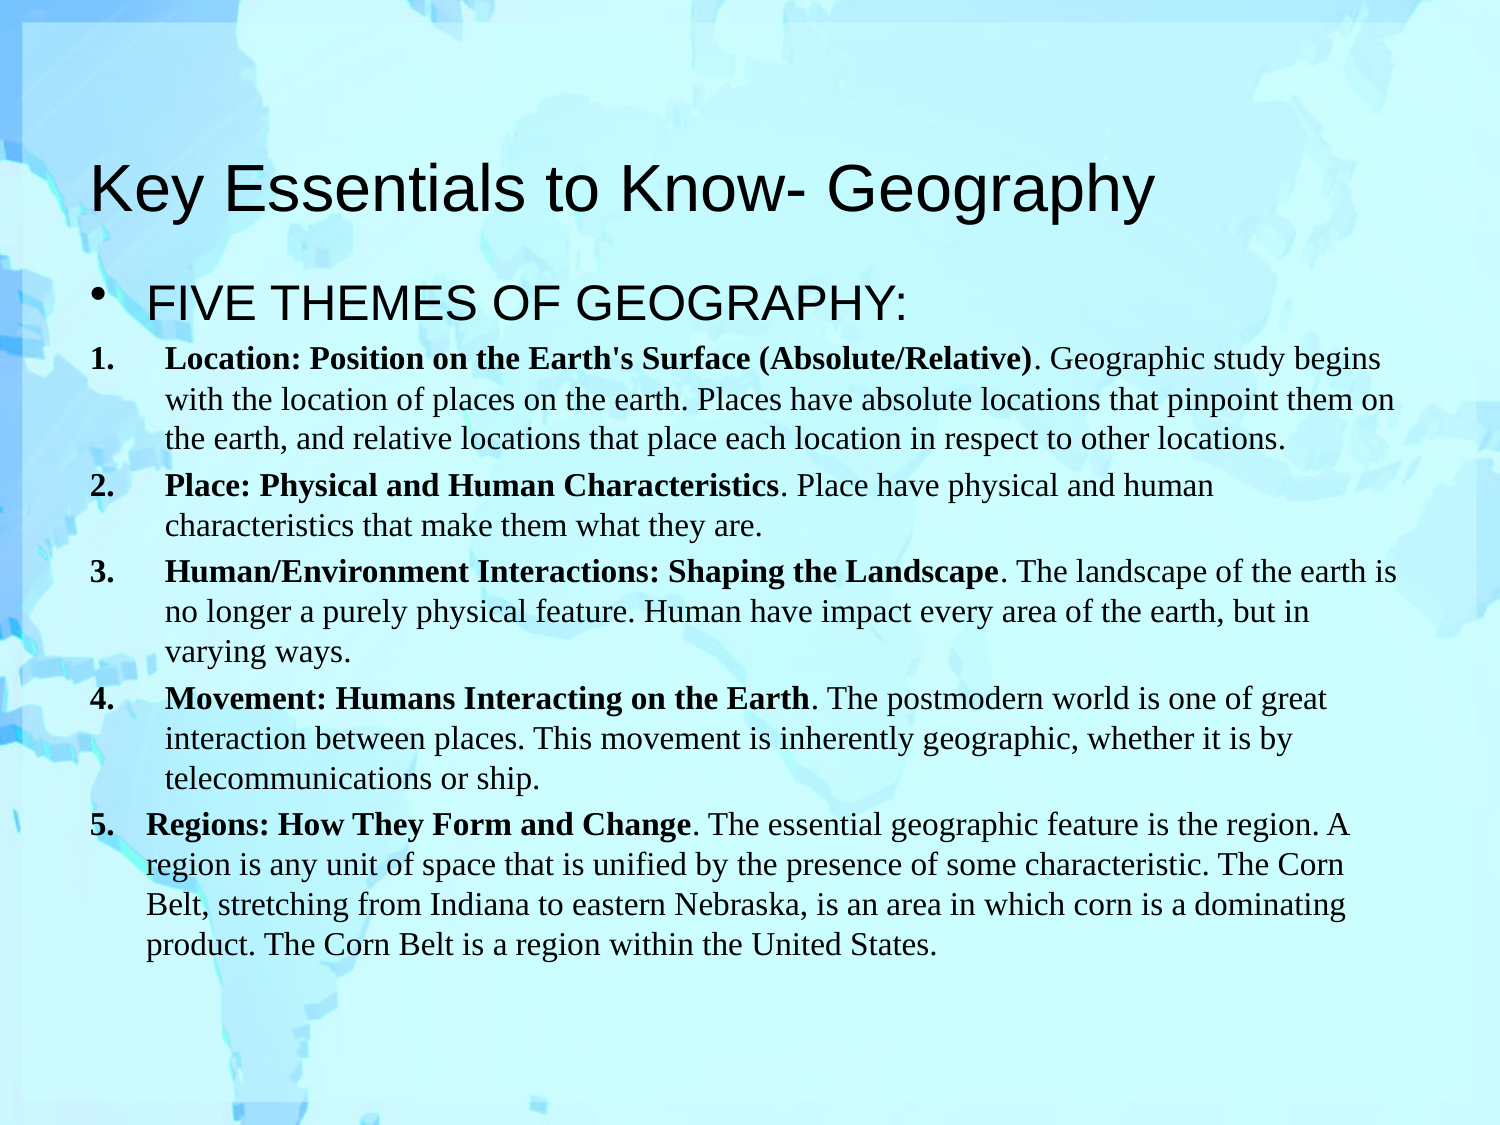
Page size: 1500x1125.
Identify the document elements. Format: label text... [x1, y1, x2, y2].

title Key Essentials to Know- Geography [74, 45, 1425, 233]
list FIVE THEMES OF GEOGRAPHY: Location: Position on the Earth's Surface (Absolute/Relative). Geographic study begins with the location of places on the earth. Places have absolute locations that pinpoint them on the earth, and relative locations that place each location in respect to other locations. Place: Physical and Human Characteristics. Place have physical and human characteristics that make them what they are. Human/Environment Interactions: Shaping the Landscape. The landscape of the earth is no longer a purely physical feature. Human have impact every area of the earth, but in varying ways. Movement: Humans Interacting on the Earth. The postmodern world is one of great interaction between places. This movement is inherently geographic, whether it is by telecommunications or ship. Regions: How They Form and Change. The essential geographic feature is the region. A region is any unit of space that is unified by the presence of some characteristic. The Corn Belt, stretching from Indiana to eastern Nebraska, is an area in which corn is a dominating product. The Corn Belt is a region within the United States. [74, 262, 1425, 1005]
picture [0, 0, 1500, 1125]
